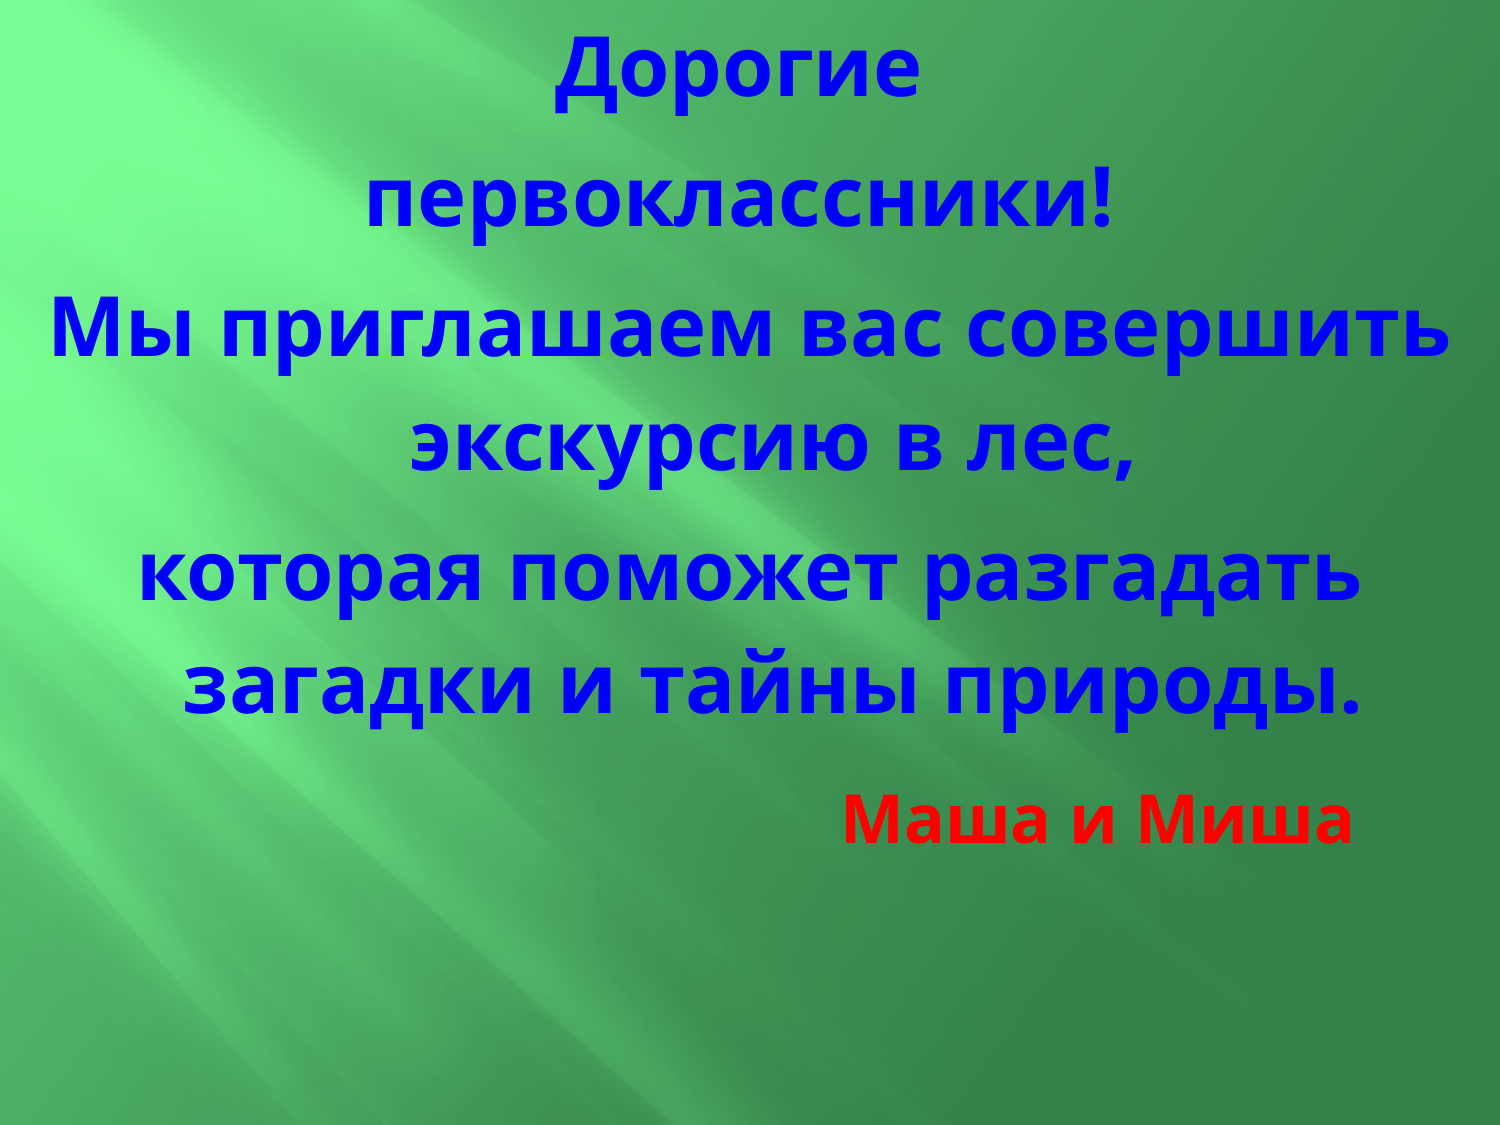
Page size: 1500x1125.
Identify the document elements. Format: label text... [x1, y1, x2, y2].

list Дорогие первоклассники! Мы приглашаем вас совершить экскурсию в лес, которая поможет разгадать загадки и тайны природы. Маша и Миша [0, 0, 1500, 894]
